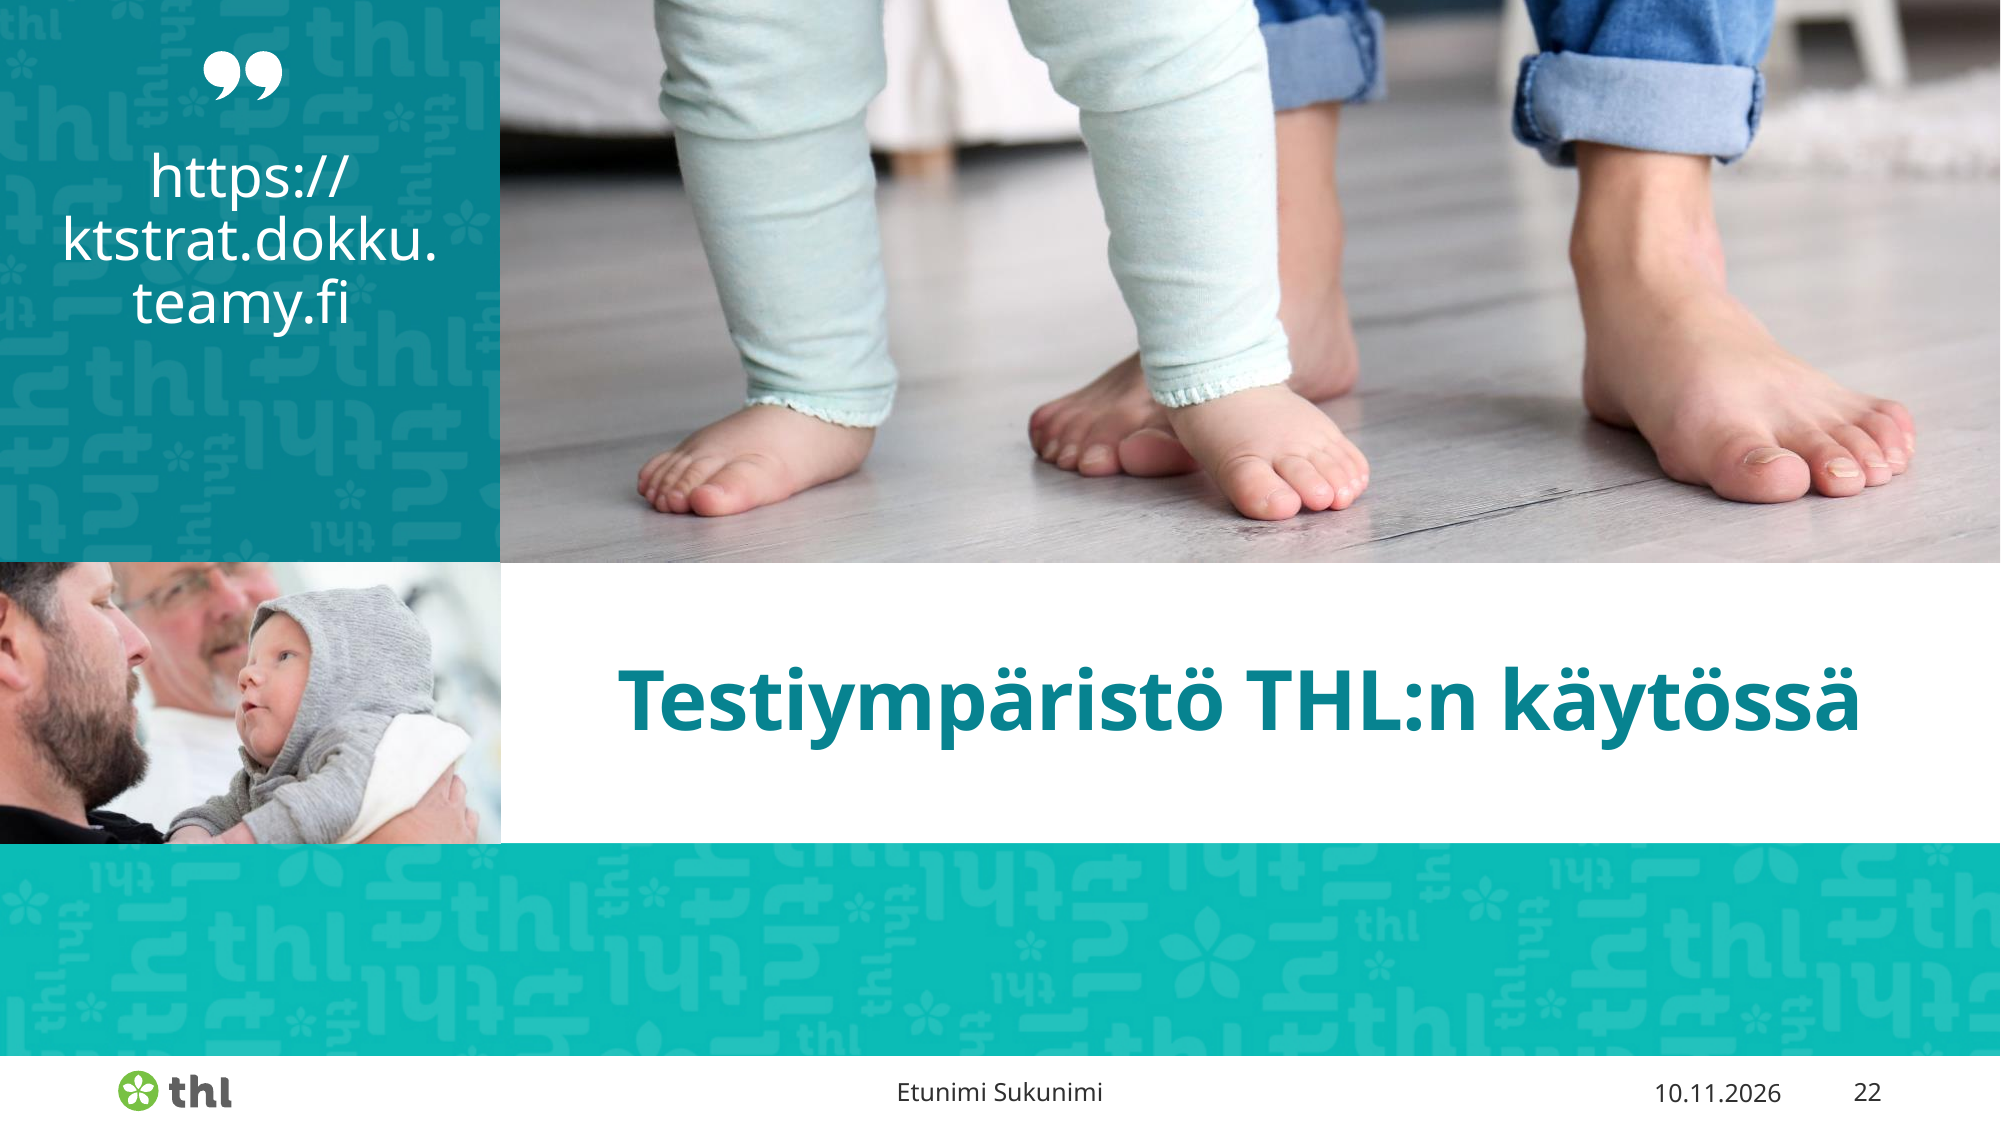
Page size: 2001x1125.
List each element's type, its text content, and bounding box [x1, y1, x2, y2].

list https://ktstrat.dokku.teamy.fi [55, 147, 445, 532]
slide_number 22 [1798, 1063, 1883, 1124]
footer Etunimi Sukunimi [429, 1063, 1571, 1124]
title Testiympäristö THL:n käytössä [498, 587, 1997, 825]
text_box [203, 51, 286, 101]
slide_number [1619, 1063, 1797, 1125]
picture [0, 0, 2001, 1056]
